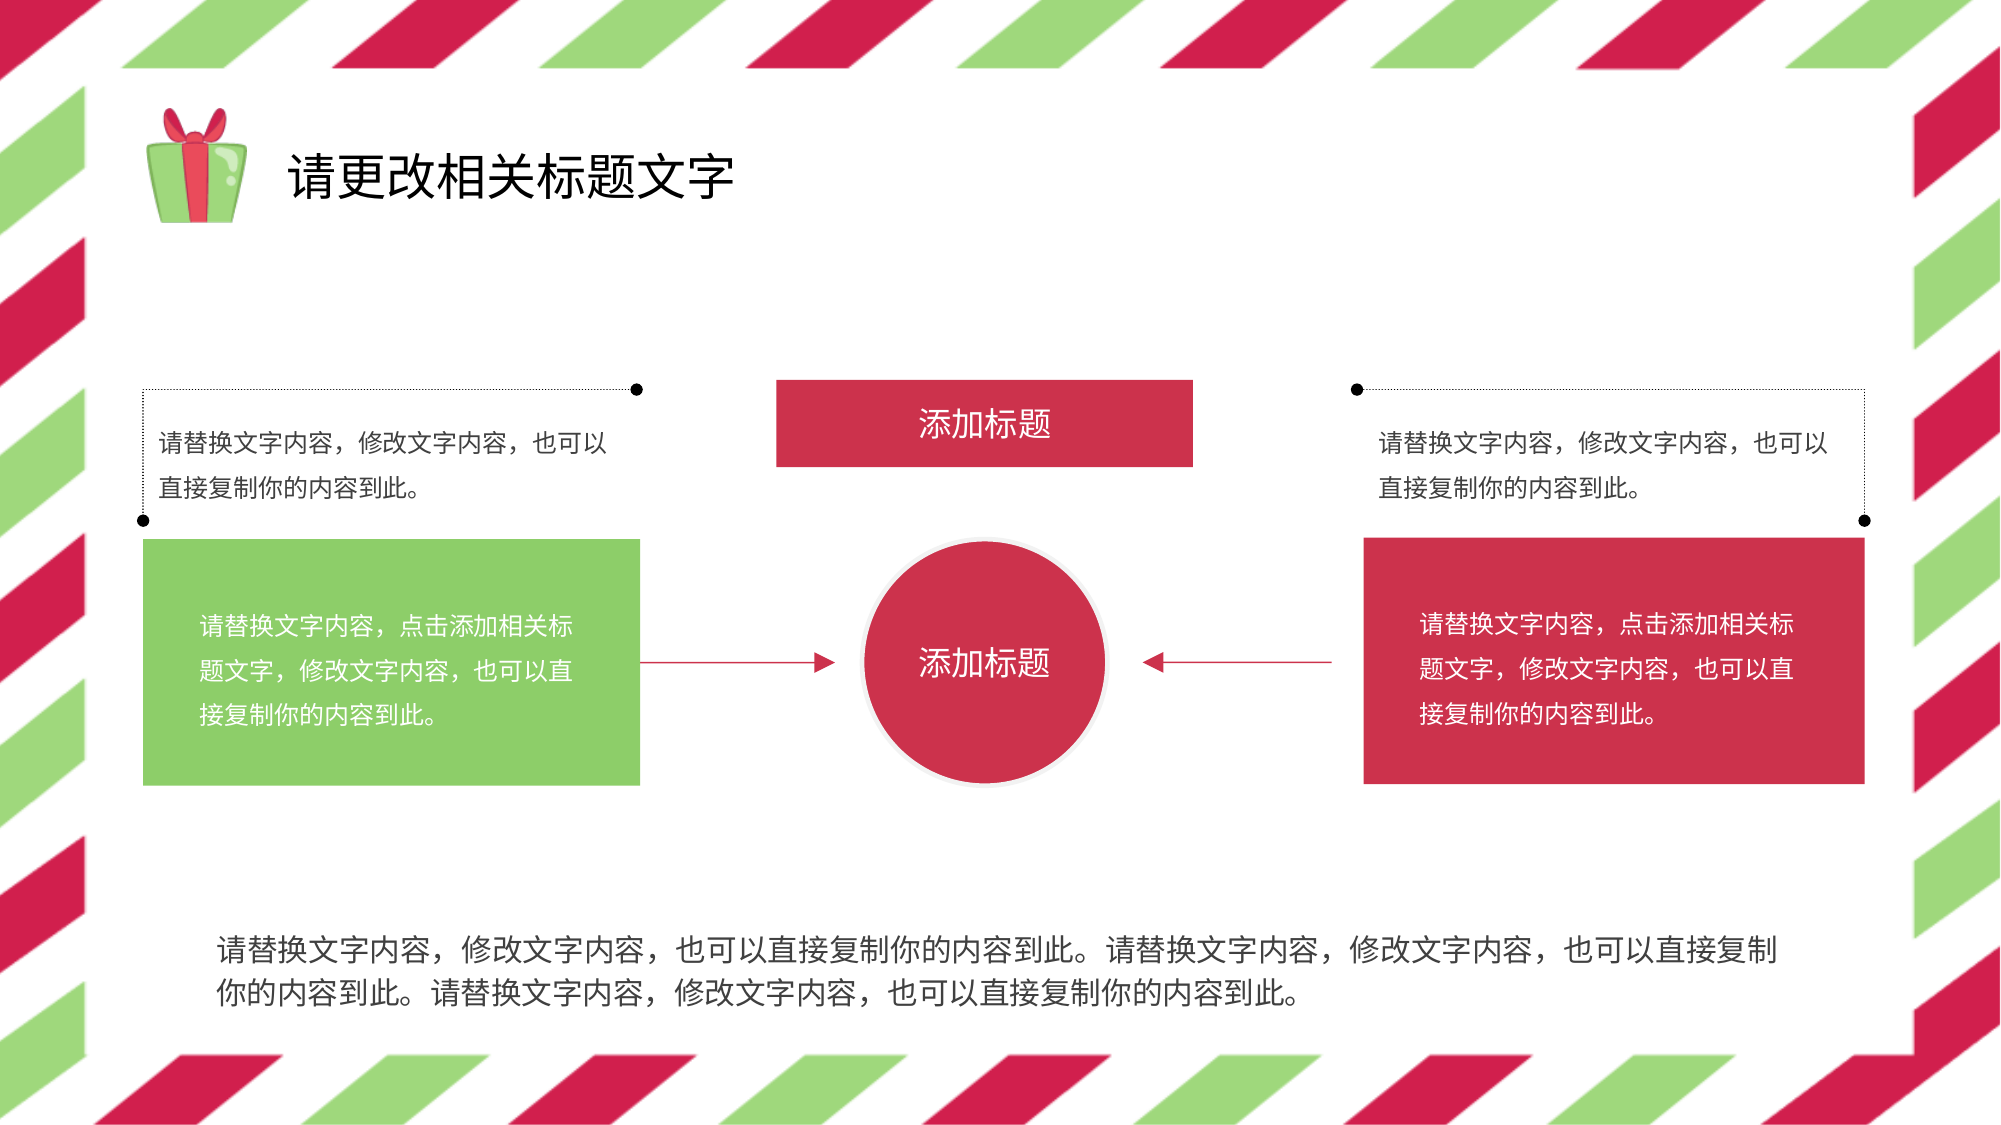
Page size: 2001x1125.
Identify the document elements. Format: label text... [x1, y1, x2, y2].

text_box [1142, 652, 1332, 673]
text_box 请替换文字内容，点击添加相关标题文字，修改文字内容，也可以直接复制你的内容到此。 [1363, 537, 1865, 785]
text_box [641, 652, 835, 673]
text_box 添加标题 [776, 379, 1193, 468]
text_box 请更改相关标题文字 [270, 137, 753, 214]
text_box [1350, 383, 1865, 405]
text_box 请替换文字内容，修改文字内容，也可以直接复制你的内容到此。请替换文字内容，修改文字内容，也可以直接复制你的内容到此。请替换文字内容，修改文字内容，也可以直接复制你的内容到此。 [216, 923, 1777, 1016]
picture [0, 0, 2001, 1125]
text_box [136, 510, 184, 527]
text_box 请替换文字内容，修改文字内容，也可以直接复制你的内容到此。 [1363, 405, 1865, 510]
text_box [143, 383, 643, 405]
text_box [1823, 510, 1871, 527]
text_box 请替换文字内容，点击添加相关标题文字，修改文字内容，也可以直接复制你的内容到此。 [143, 539, 641, 786]
text_box 添加标题 [862, 539, 1108, 786]
text_box 请替换文字内容，修改文字内容，也可以直接复制你的内容到此。 [143, 405, 641, 510]
